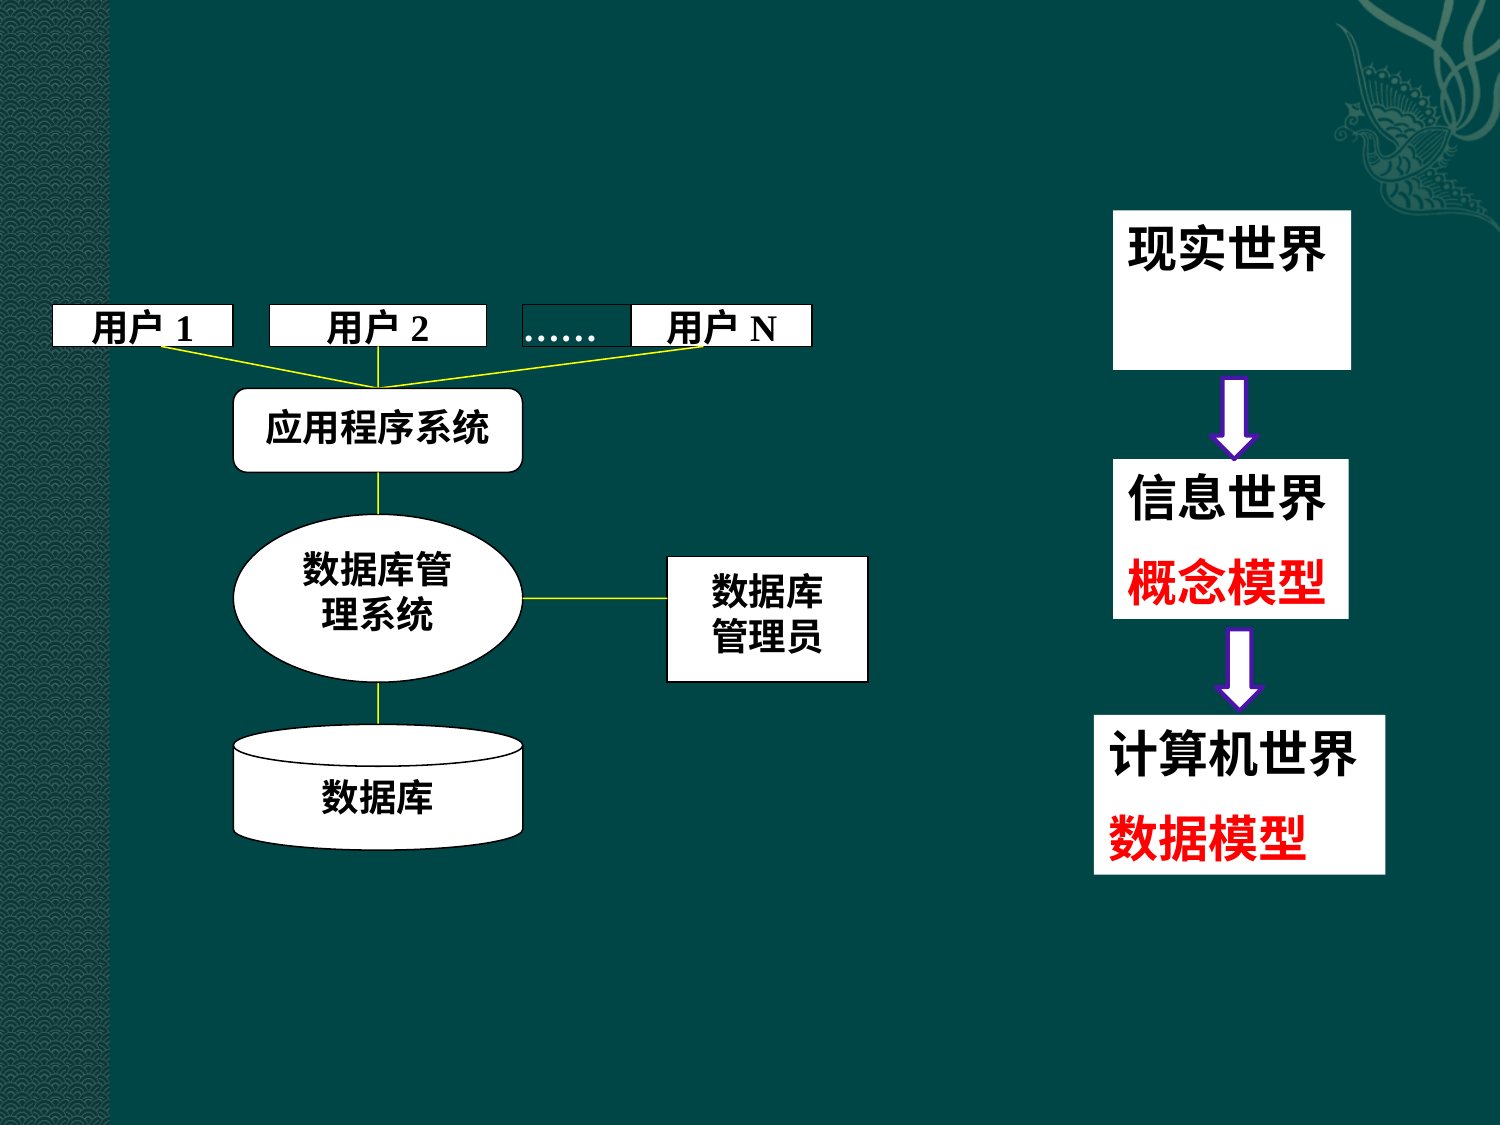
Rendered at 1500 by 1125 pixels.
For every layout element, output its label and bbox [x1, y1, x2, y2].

picture [0, 0, 110, 1125]
text_box [1093, 206, 1386, 883]
text_box [51, 303, 869, 851]
